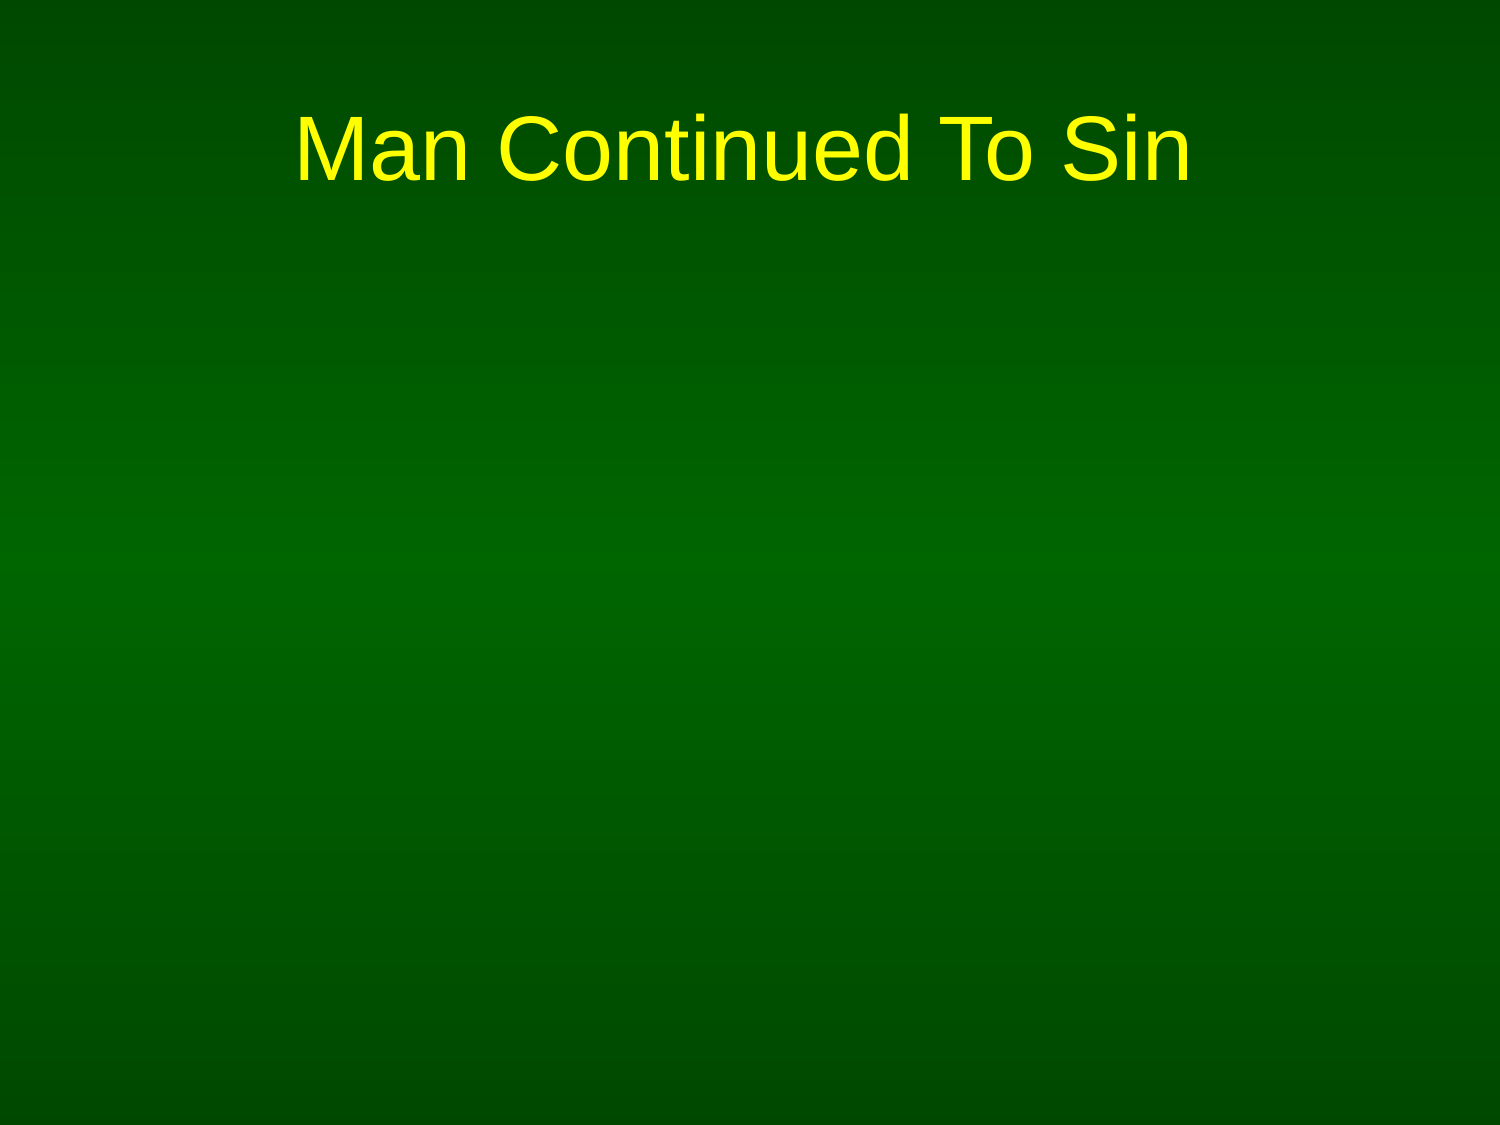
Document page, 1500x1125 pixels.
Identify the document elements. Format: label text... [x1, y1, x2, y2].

title Man Continued To Sin [50, 50, 1438, 238]
